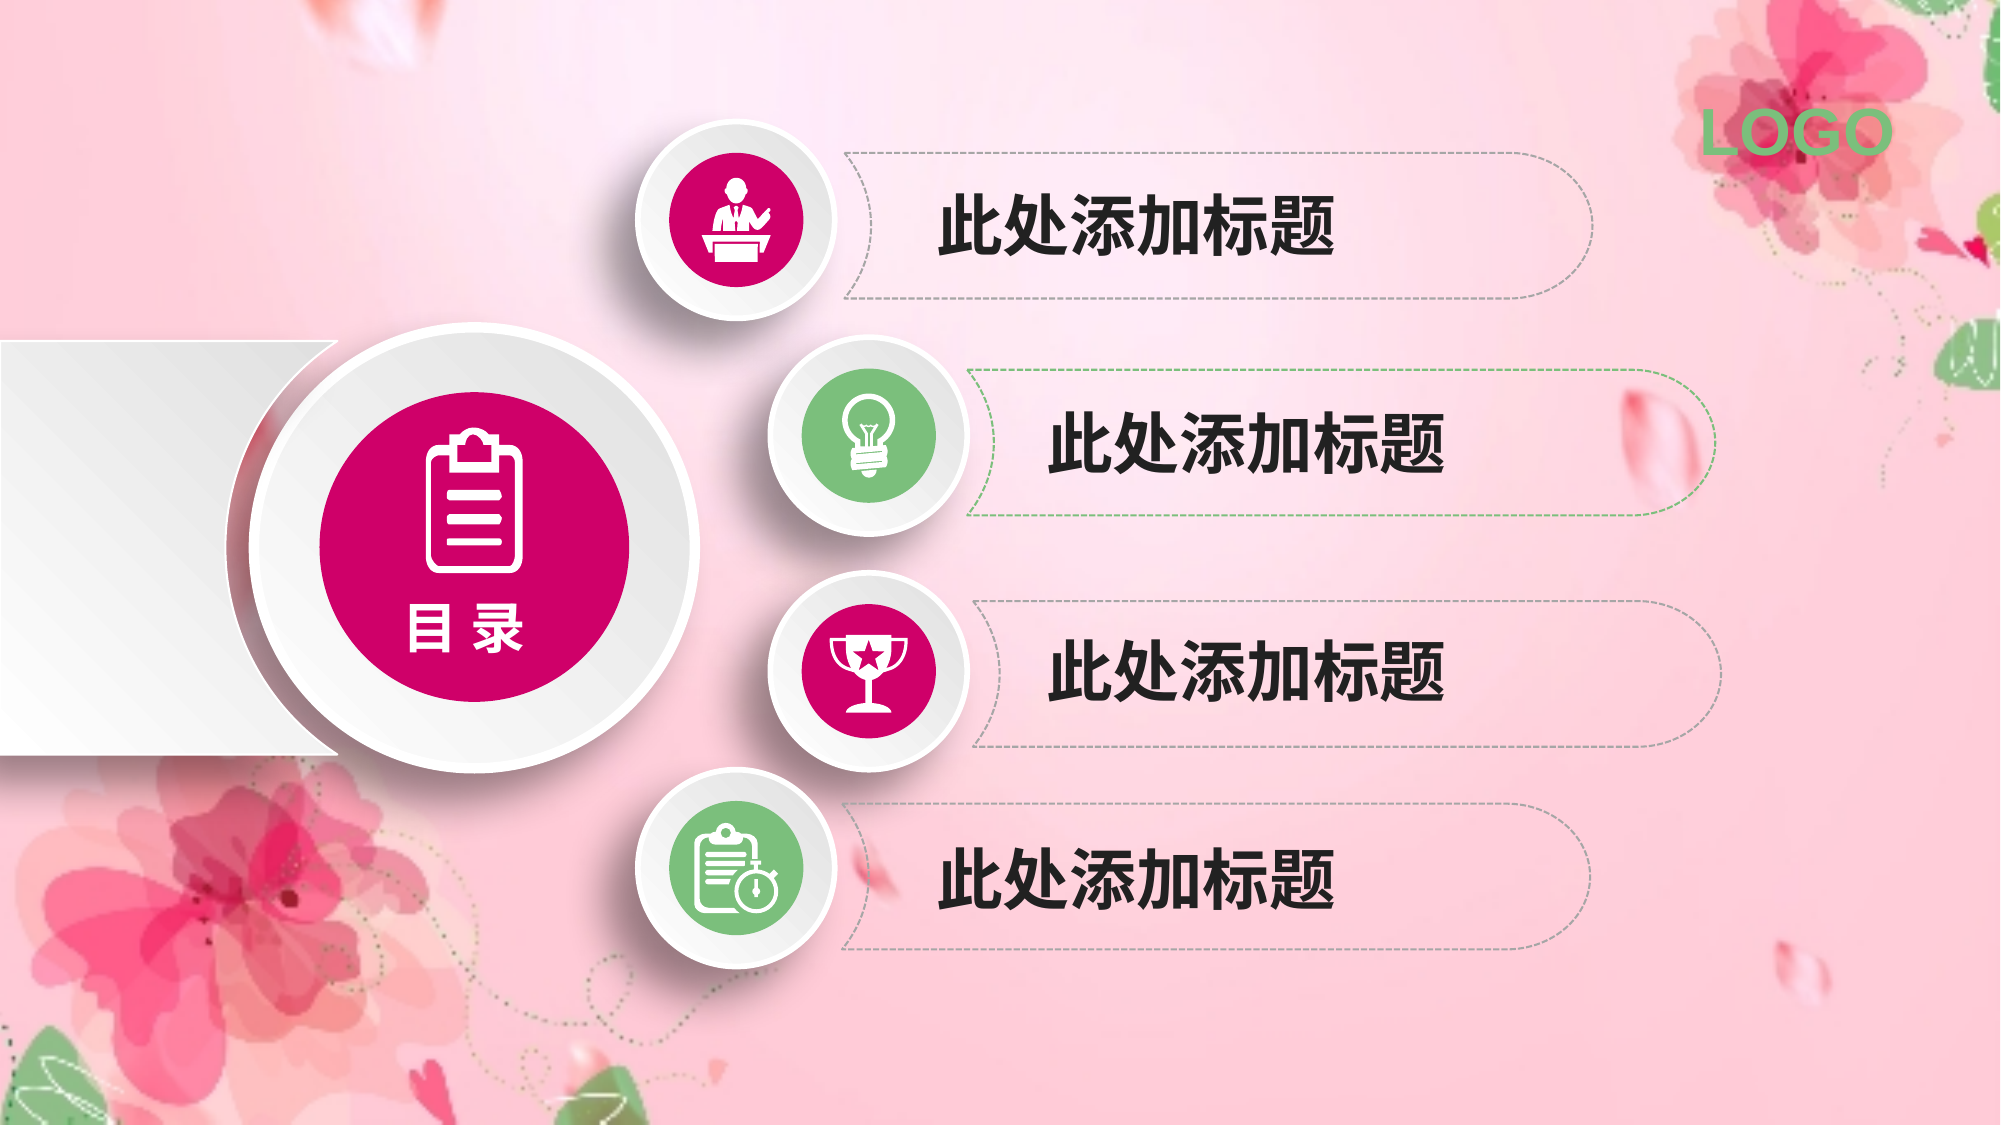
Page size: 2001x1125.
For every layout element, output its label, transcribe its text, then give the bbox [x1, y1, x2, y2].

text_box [770, 336, 968, 535]
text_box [972, 600, 1722, 747]
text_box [637, 769, 835, 967]
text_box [844, 152, 1593, 299]
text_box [637, 121, 835, 319]
text_box LOGO [1684, 81, 1933, 177]
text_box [253, 327, 696, 769]
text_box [841, 803, 1591, 950]
picture [0, 0, 2001, 1125]
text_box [966, 369, 1716, 516]
picture [228, 441, 253, 654]
text_box [0, 338, 248, 757]
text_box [770, 572, 968, 770]
